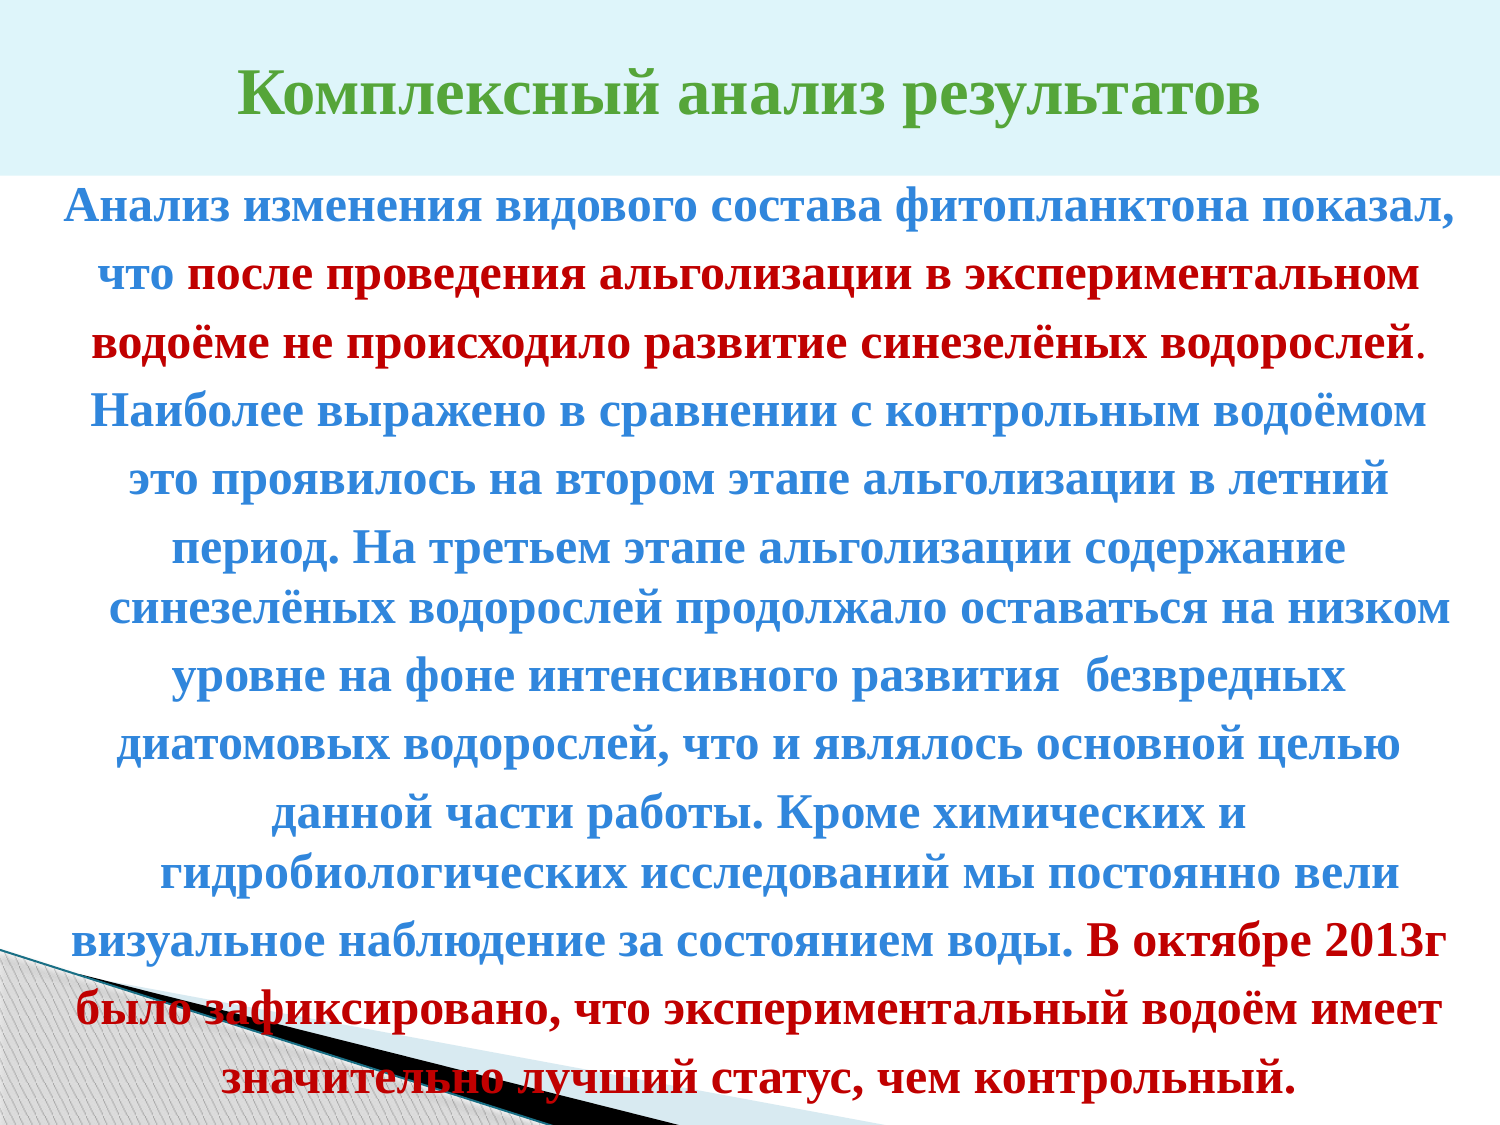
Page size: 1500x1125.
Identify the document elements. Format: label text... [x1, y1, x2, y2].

list Анализ изменения видового состава фитопланктона показал, что после проведения альголизации в экспериментальном водоёме не происходило развитие синезелёных водорослей. Наиболее выражено в сравнении с контрольным водоёмом это проявилось на втором этапе альголизации в летний период. На третьем этапе альголизации содержание синезелёных водорослей продолжало оставаться на низком уровне на фоне интенсивного развития безвредных диатомовых водорослей, что и являлось основной целью данной части работы. Кроме химических и гидробиологических исследований мы постоянно вели визуальное наблюдение за состоянием воды. В октябре 2013г было зафиксировано, что экспериментальный водоём имеет значительно лучший статус, чем контрольный. [0, 176, 1500, 1125]
title Комплексный анализ результатов [0, 0, 1500, 176]
